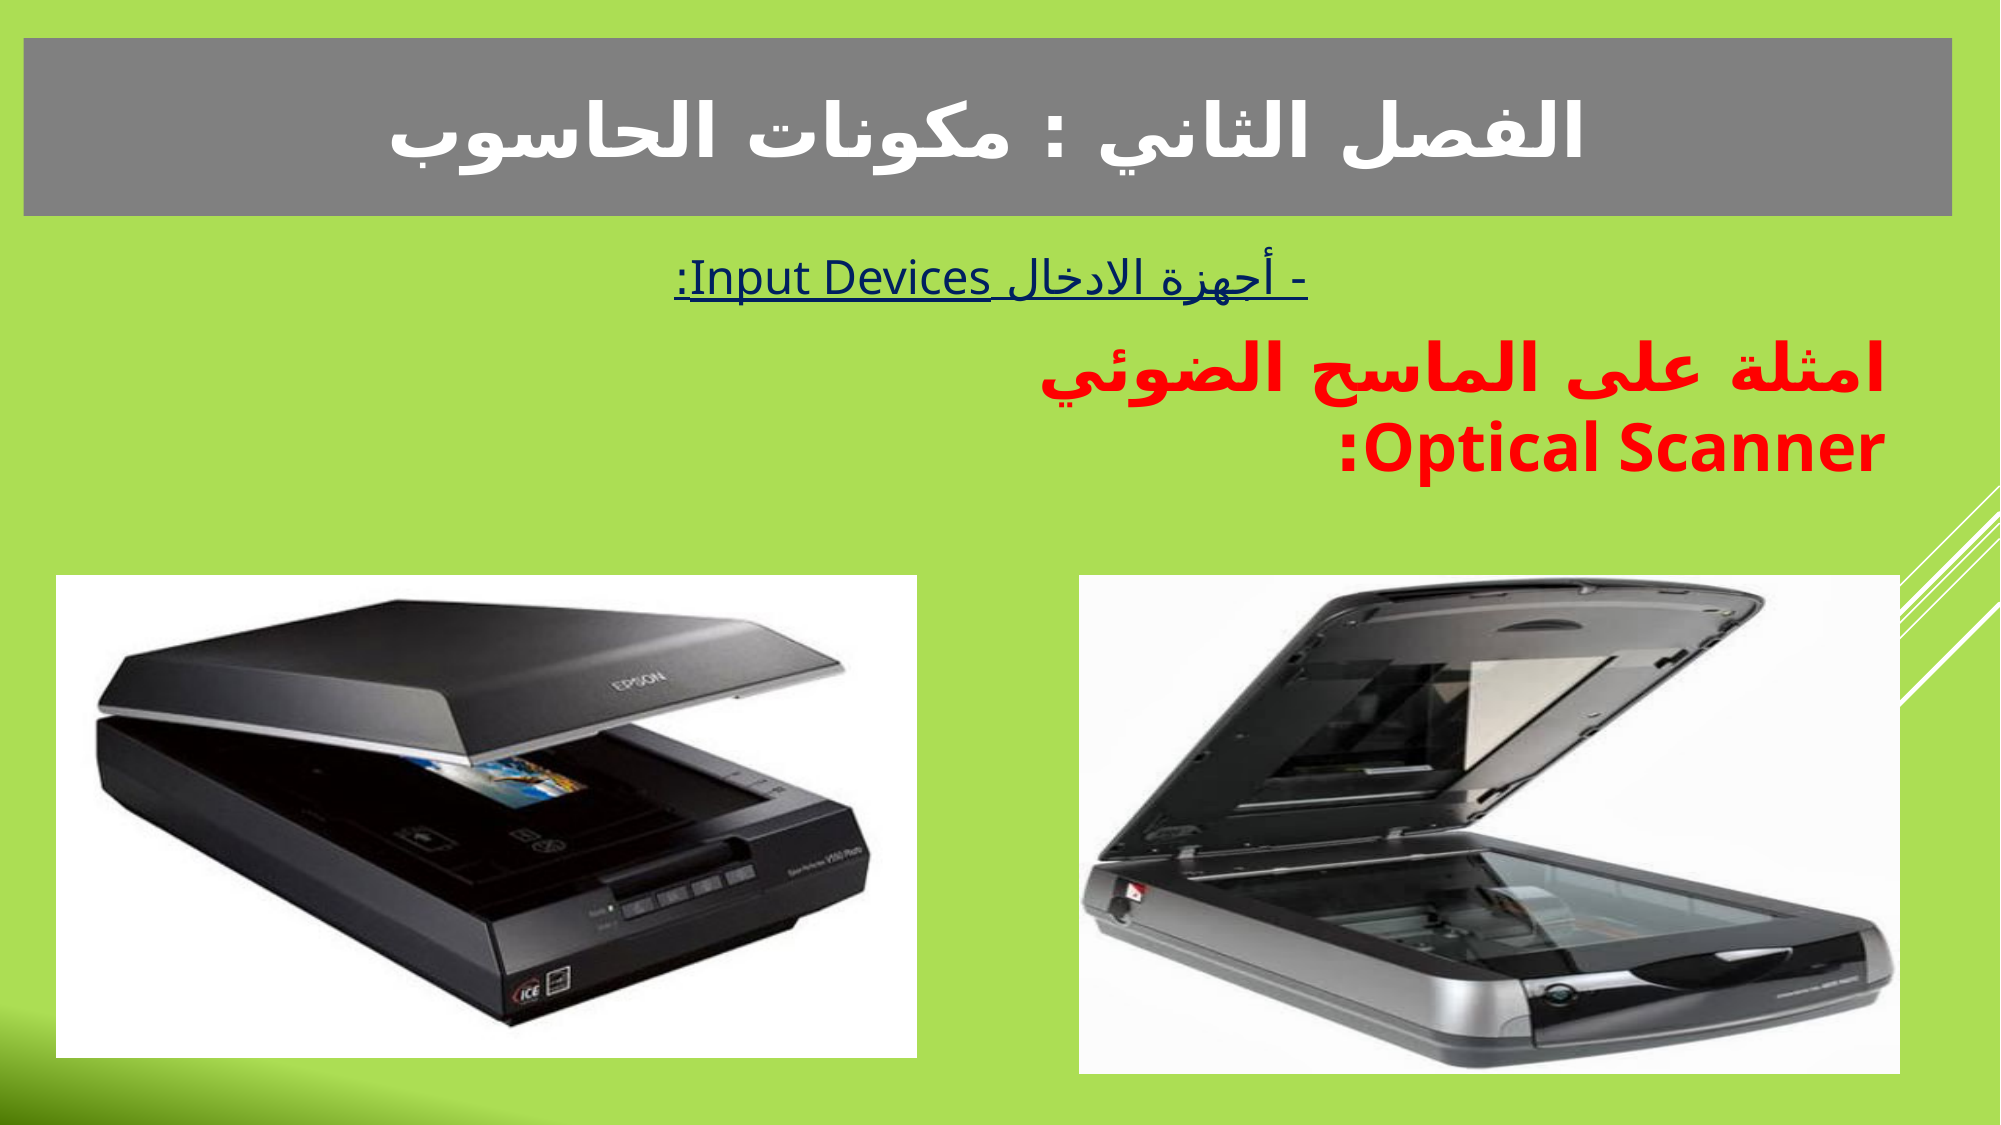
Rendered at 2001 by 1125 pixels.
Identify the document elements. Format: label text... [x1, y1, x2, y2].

text_box الفصل الثاني : مكونات الحاسوب [23, 38, 1953, 216]
picture [1078, 575, 1901, 1074]
list امثلة على الماسح الضوئي Optical Scanner: [774, 302, 1903, 509]
text_box - أجهزة الادخال Input Devices: [653, 220, 1323, 331]
picture [56, 575, 917, 1058]
